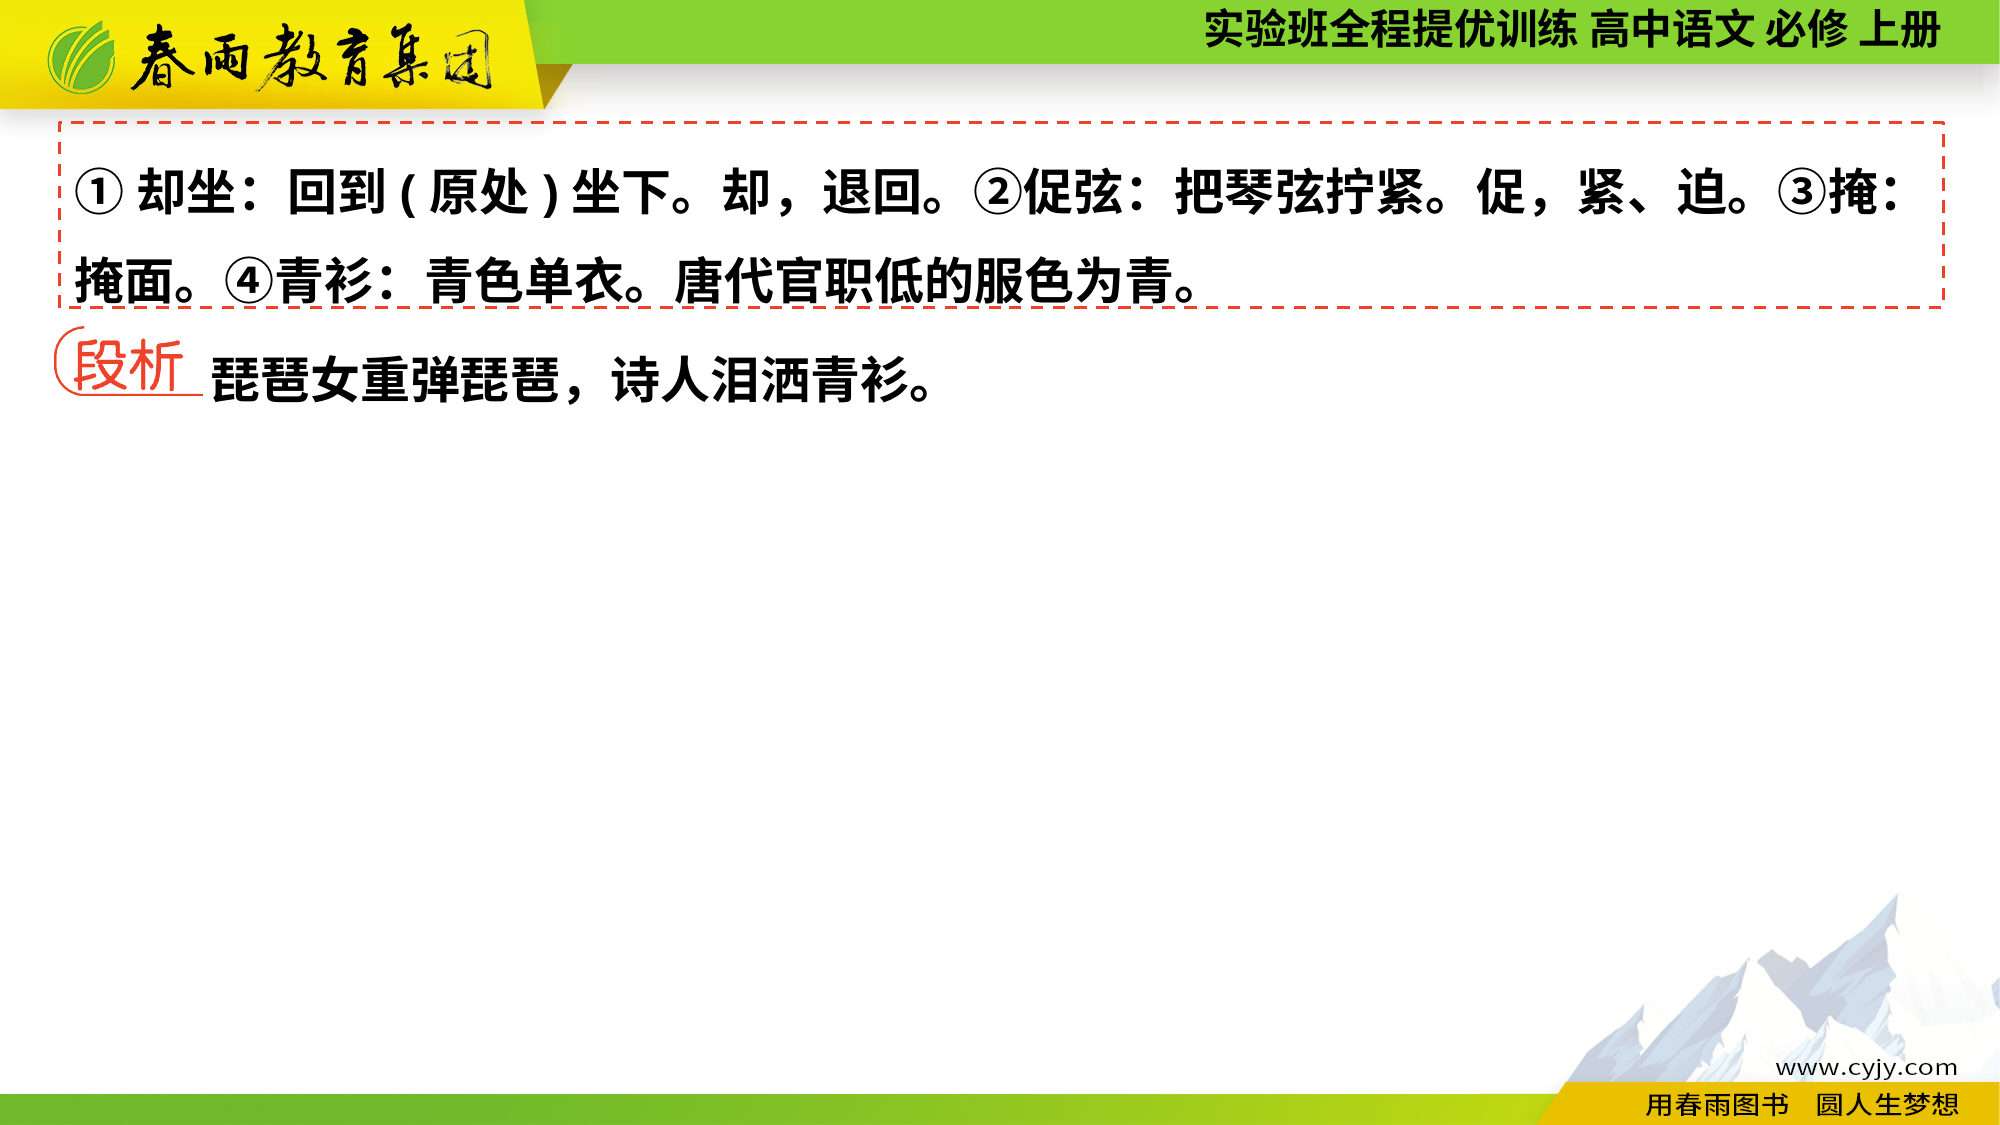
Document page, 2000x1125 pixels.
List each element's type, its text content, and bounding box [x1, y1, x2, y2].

picture [0, 0, 2000, 1125]
text_box 琵琶女重弹琵琶，诗人泪洒青衫。 [59, 311, 1944, 417]
list ①却坐：回到(原处)坐下。却，退回。②促弦：把琴弦拧紧。促，紧、迫。③掩：掩面。④青衫：青色单衣。唐代官职低的服色为青。 [59, 122, 1944, 308]
